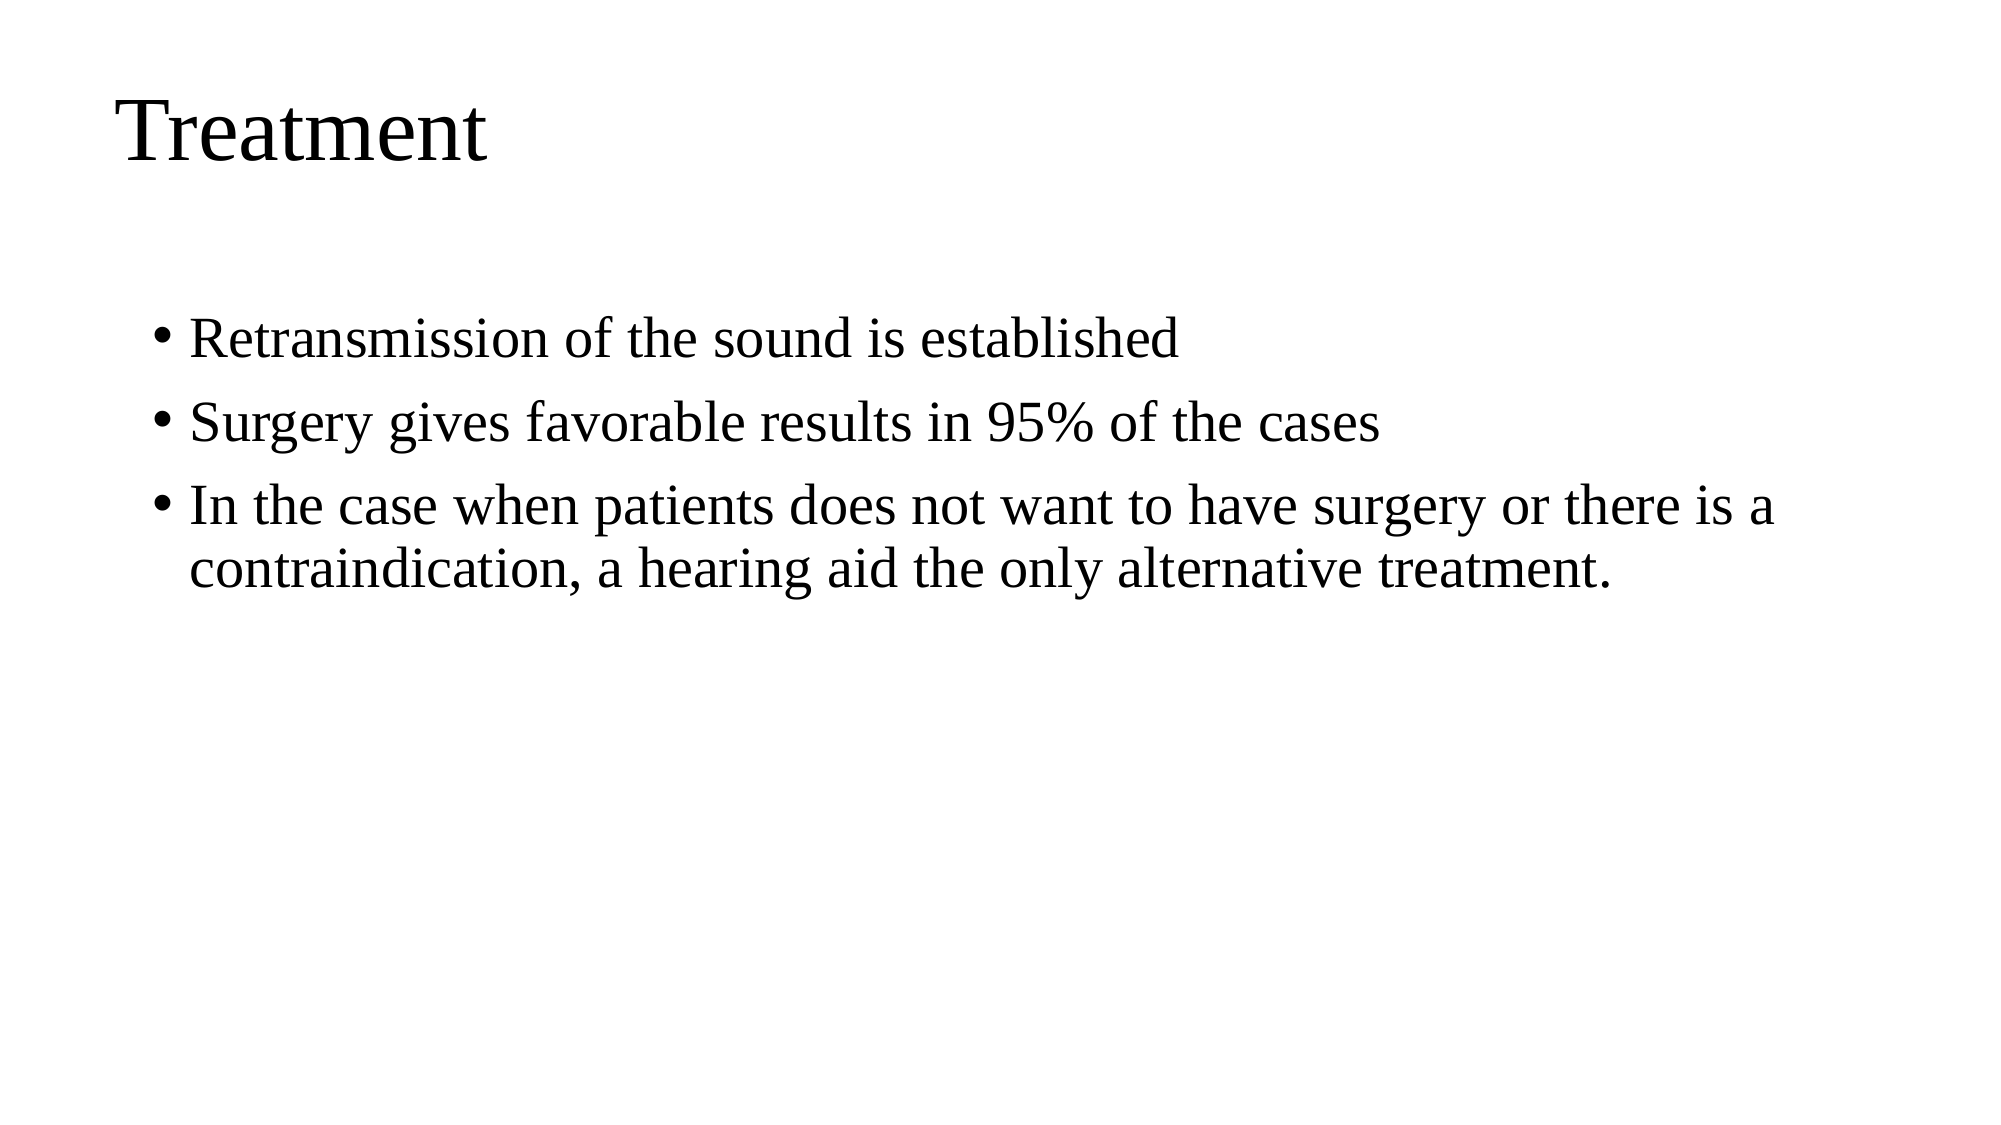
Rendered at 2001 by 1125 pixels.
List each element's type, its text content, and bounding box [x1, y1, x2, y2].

list Retransmission of the sound is established Surgery gives favorable results in 95% of the cases In the case when patients does not want to have surgery or there is a contraindication, a hearing aid the only alternative treatment. [137, 299, 1863, 1014]
title Treatment [99, 37, 1900, 225]
